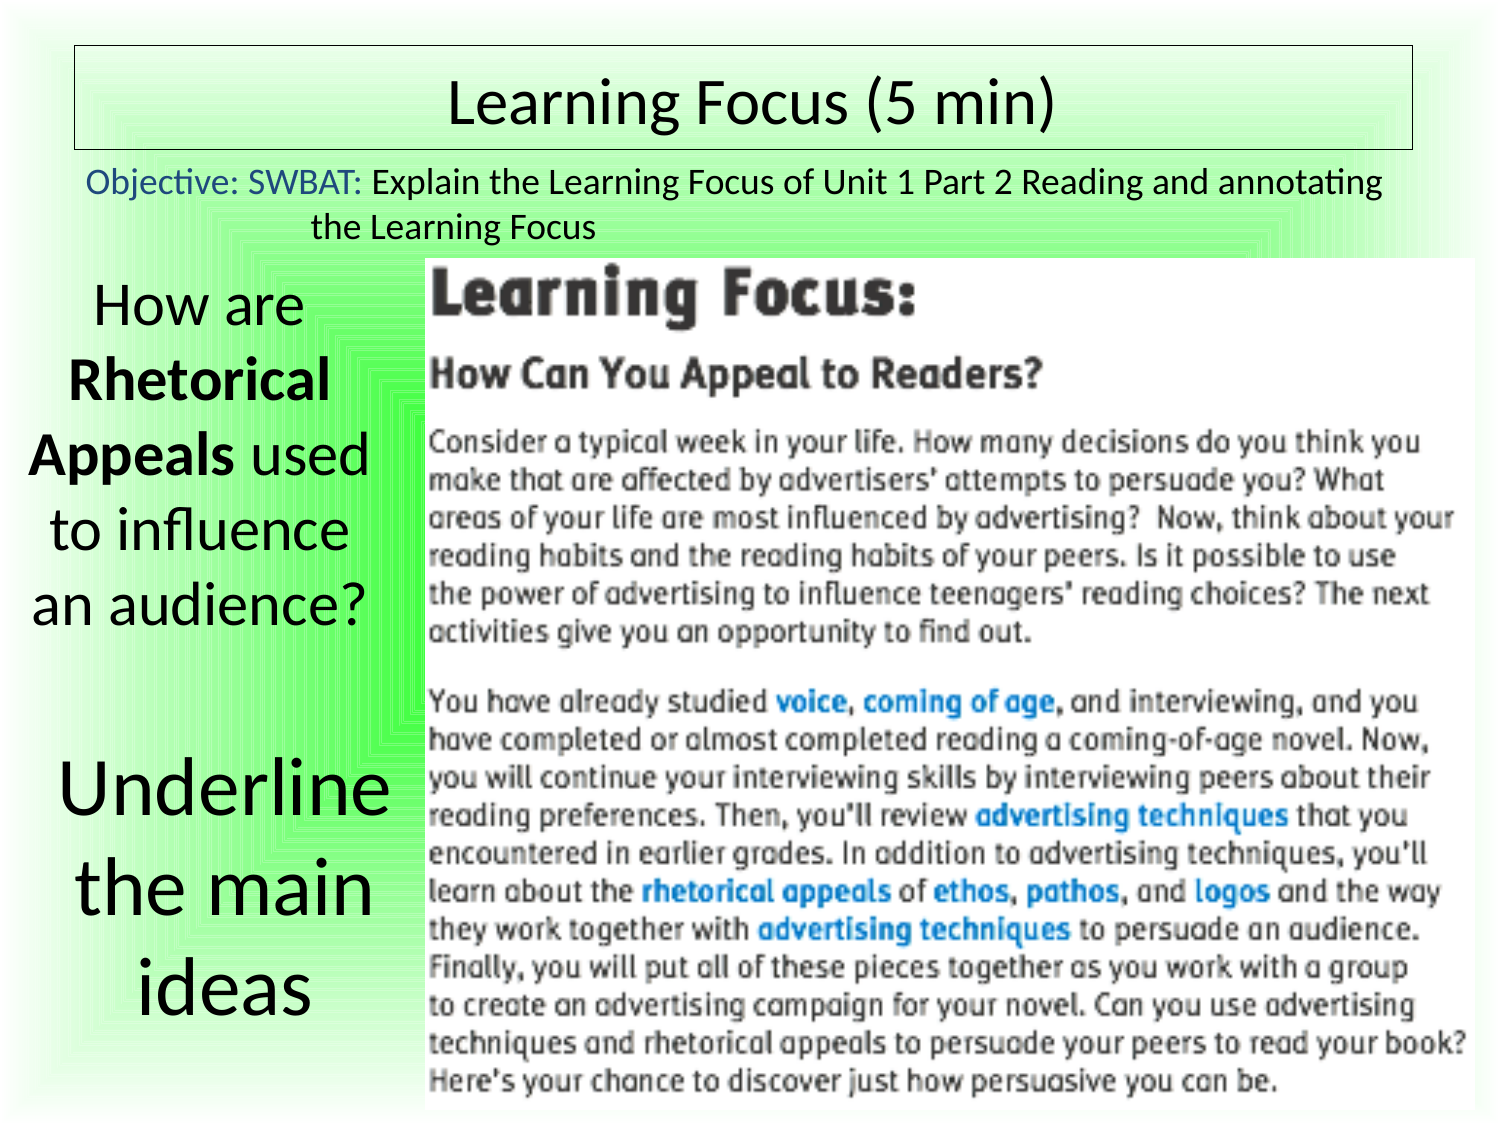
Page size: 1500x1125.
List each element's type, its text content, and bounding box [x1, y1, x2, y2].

text_box How are Rhetorical Appeals used to influence an audience? [0, 256, 400, 646]
text_box Underline the main ideas [24, 725, 419, 1040]
text_box Learning Focus (5 min) [74, 45, 1413, 149]
text_box Objective: SWBAT: Explain the Learning Focus of Unit 1 Part 2 Reading and annotating the Learning Focus [70, 149, 1413, 255]
picture [424, 257, 1476, 1111]
